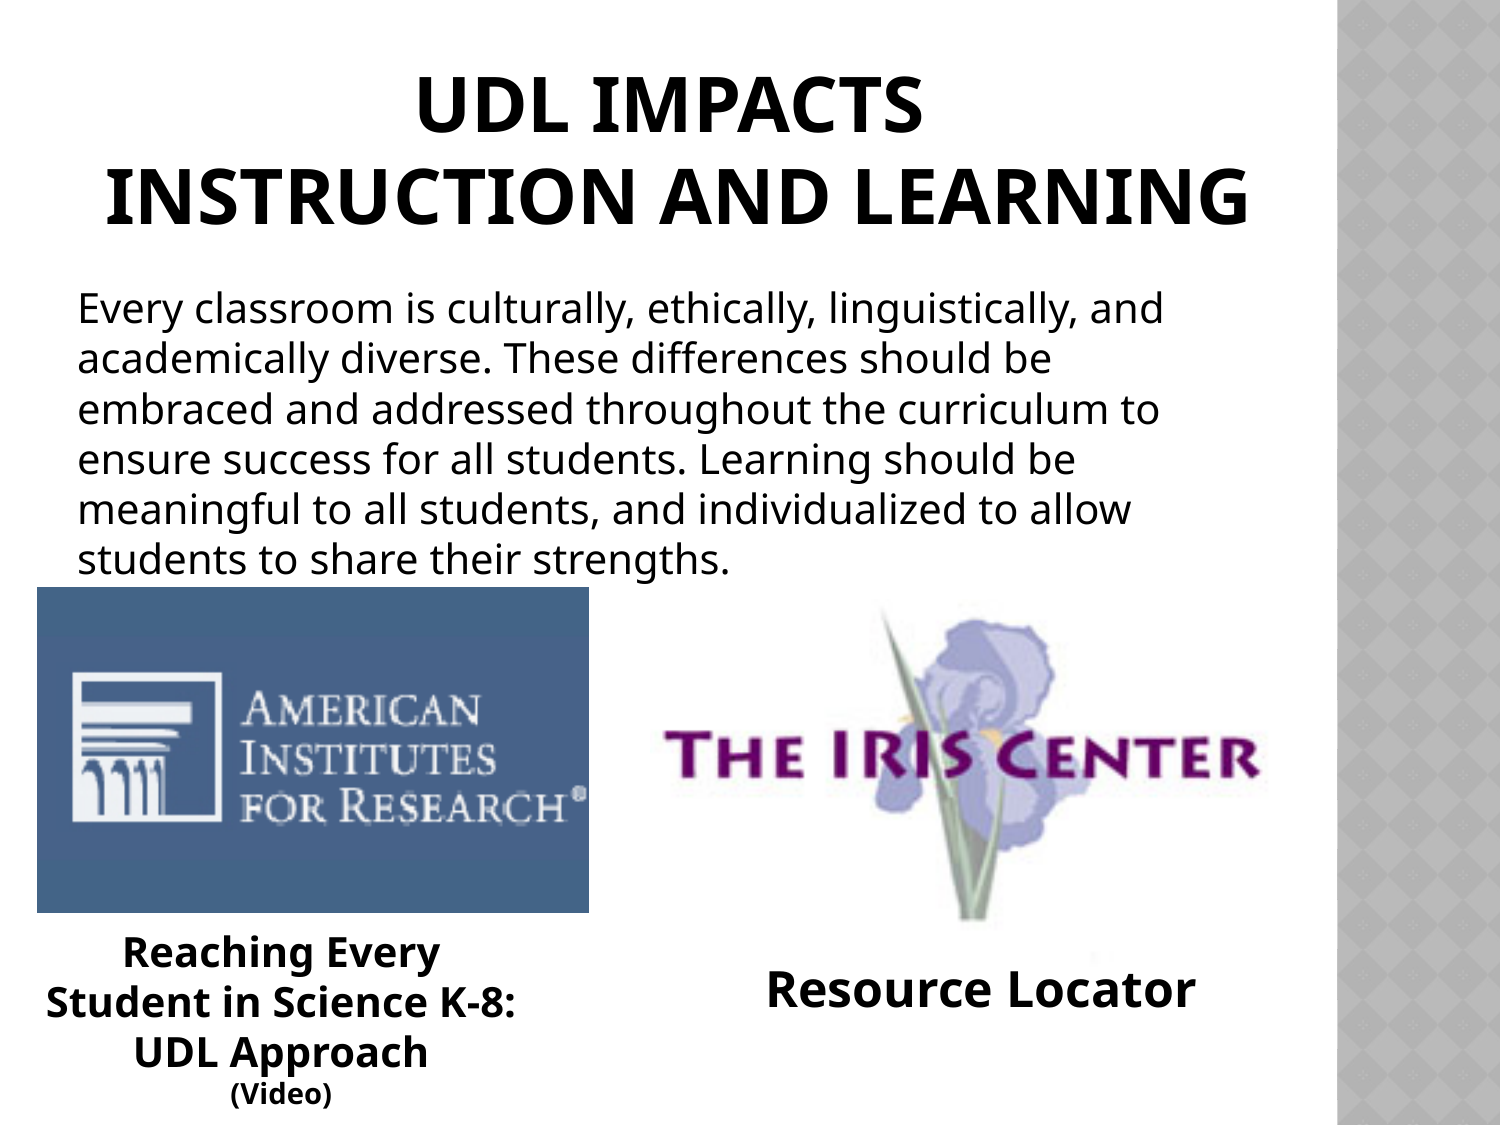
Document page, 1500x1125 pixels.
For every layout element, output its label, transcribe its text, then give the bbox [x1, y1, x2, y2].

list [649, 599, 1285, 976]
title UDL impacts Instruction and Learning [75, 52, 1263, 240]
text_box Reaching Every Student in Science K-8: UDL Approach (Video) [24, 918, 538, 1118]
text_box Resource Locator [724, 986, 1238, 1025]
text_box Every classroom is culturally, ethically, linguistically, and academically diverse. These differences should be embraced and addressed throughout the curriculum to ensure success for all students. Learning should be meaningful to all students, and individualized to allow students to share their strengths. [62, 274, 1275, 590]
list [37, 587, 589, 913]
